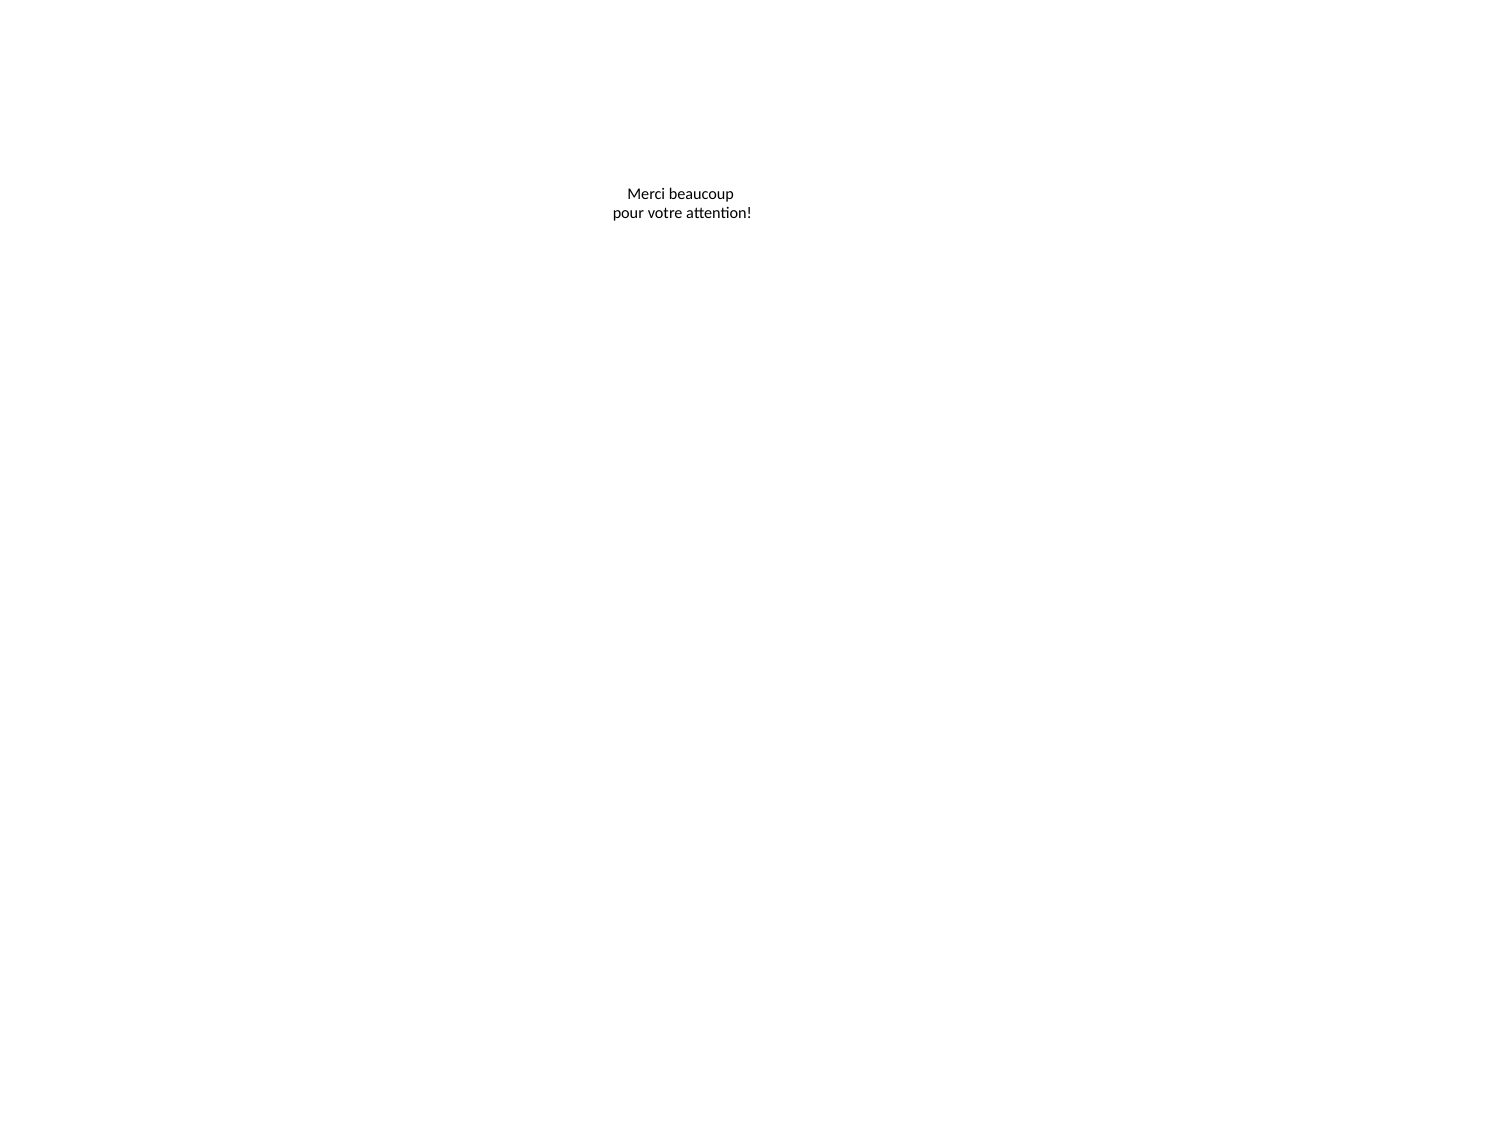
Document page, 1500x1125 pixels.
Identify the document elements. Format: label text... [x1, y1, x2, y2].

title Merci beaucoup pour votre attention! [0, 45, 1350, 233]
